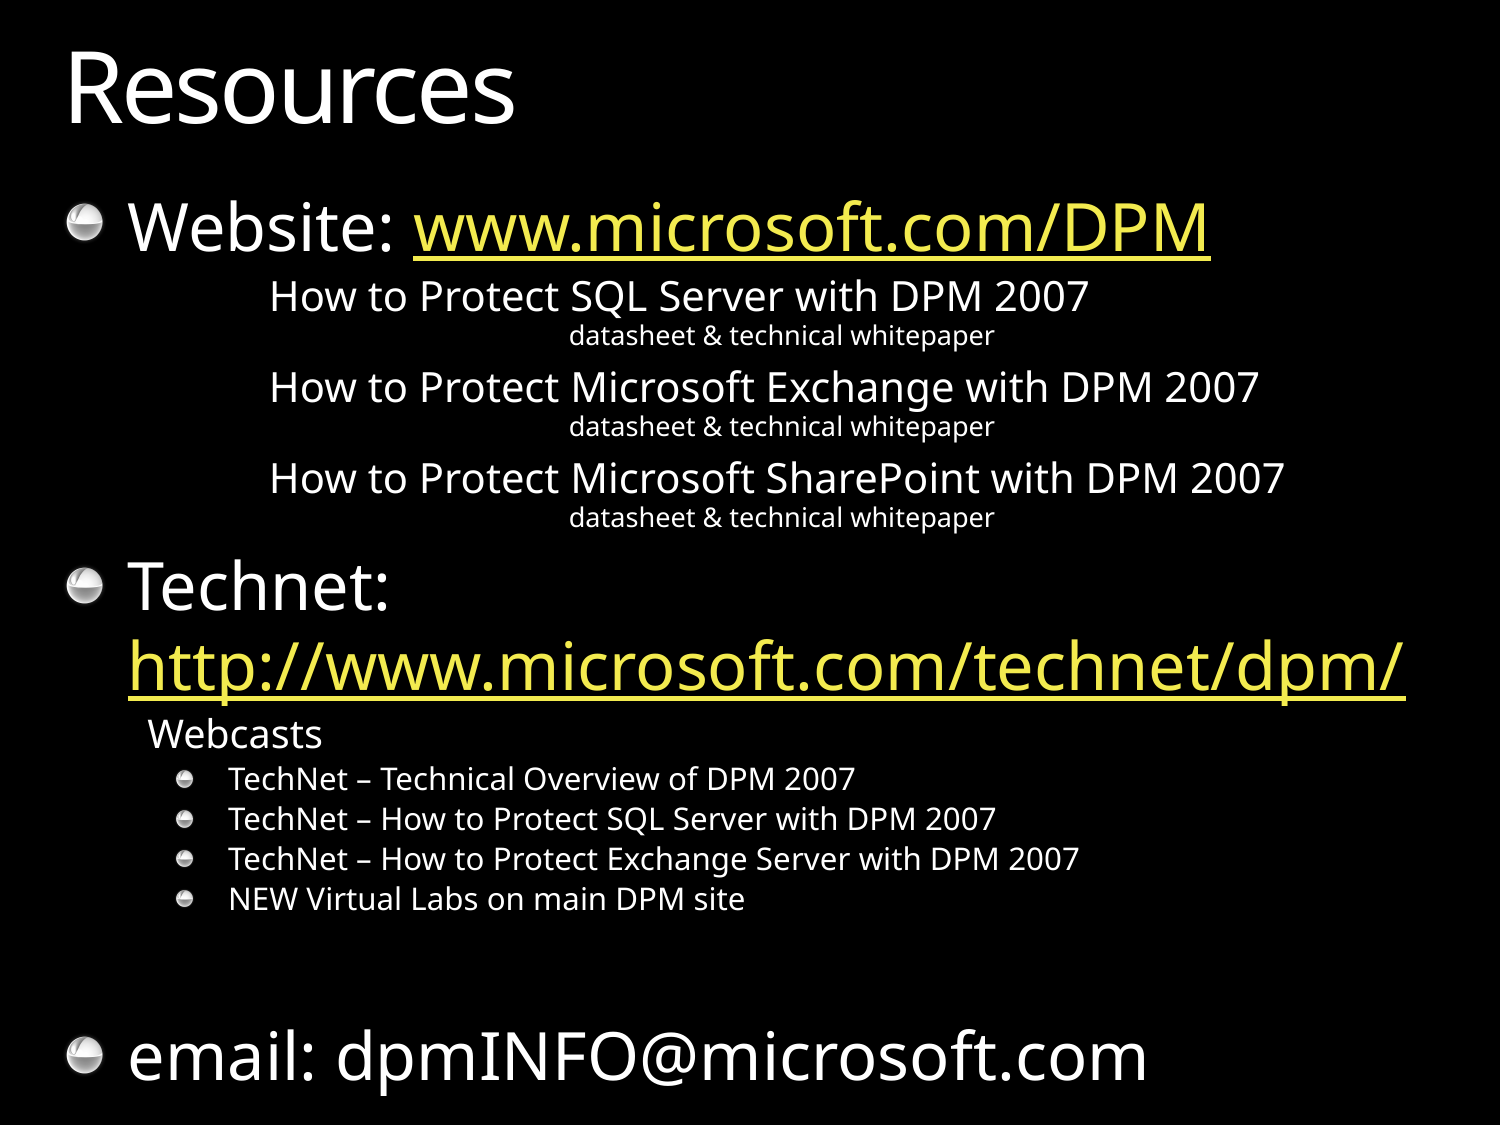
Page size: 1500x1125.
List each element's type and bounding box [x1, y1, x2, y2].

picture [62, 1032, 107, 1078]
picture [62, 563, 107, 608]
picture [174, 768, 195, 790]
list [62, 185, 1438, 1125]
picture [174, 808, 195, 830]
picture [174, 848, 195, 869]
picture [174, 888, 195, 909]
picture [62, 199, 107, 245]
title [62, 37, 1438, 147]
